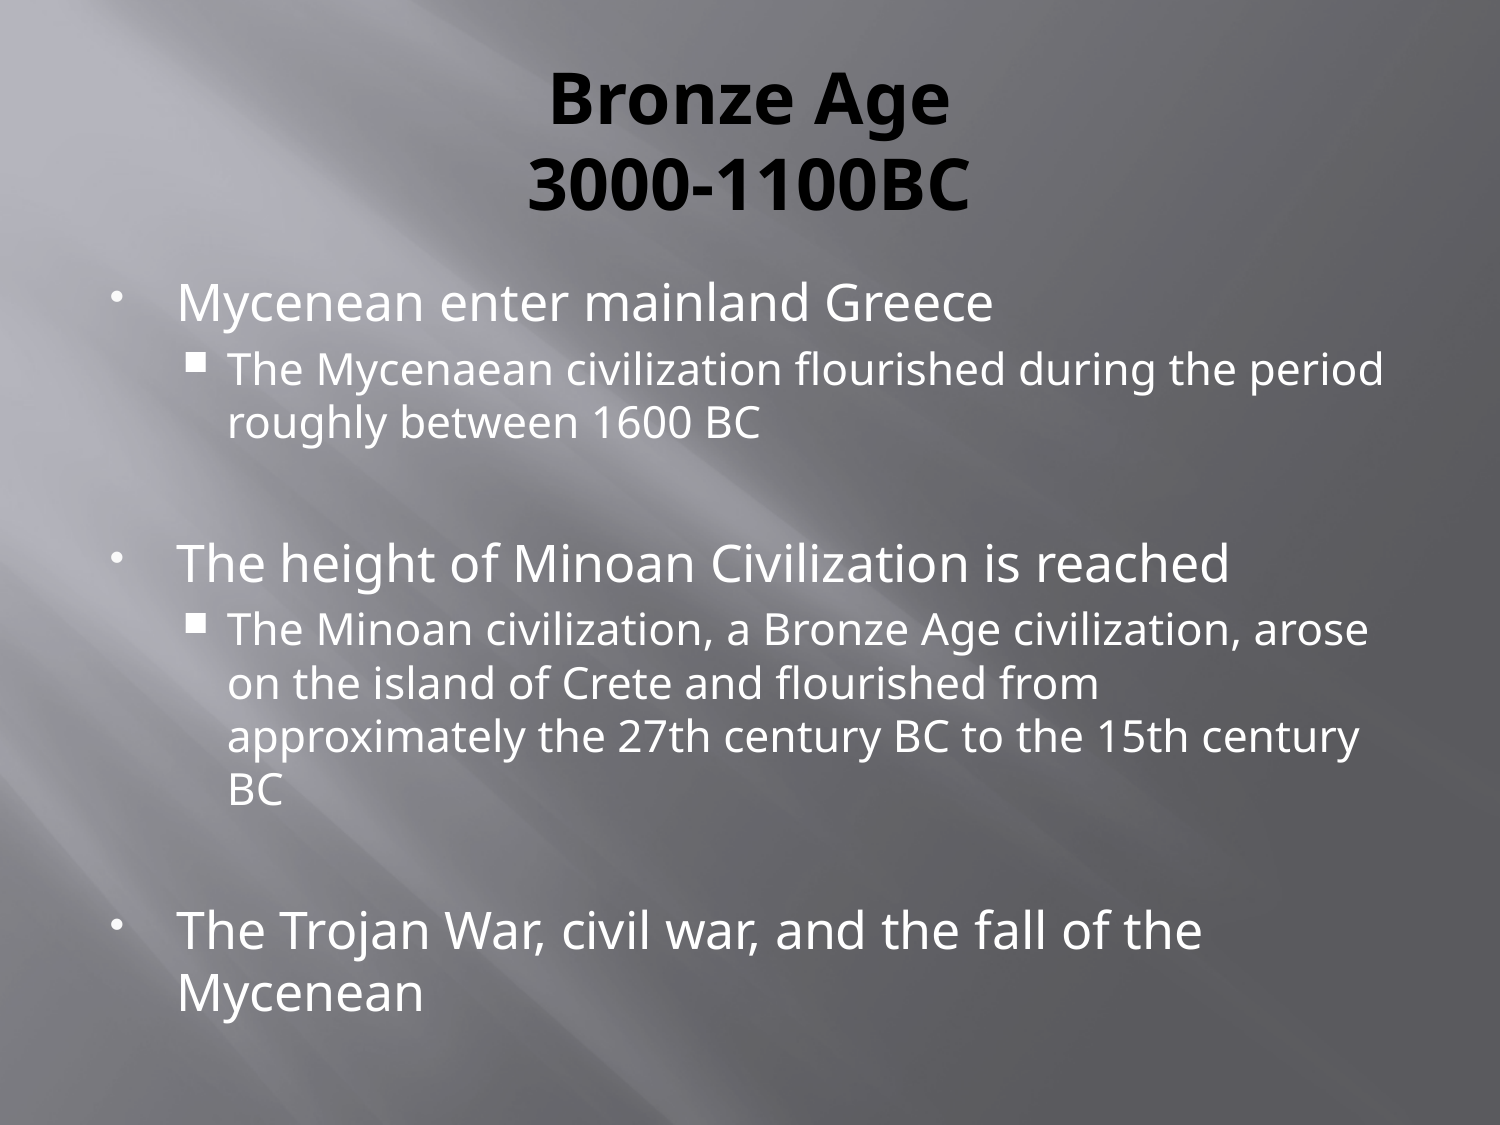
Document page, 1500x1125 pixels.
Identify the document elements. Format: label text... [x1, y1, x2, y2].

title Bronze Age 3000-1100BC [75, 45, 1425, 233]
list Mycenean enter mainland Greece The Mycenaean civilization flourished during the period roughly between 1600 BC The height of Minoan Civilization is reached The Minoan civilization, a Bronze Age civilization, arose on the island of Crete and flourished from approximately the 27th century BC to the 15th century BC The Trojan War, civil war, and the fall of the Mycenean [75, 262, 1425, 1035]
